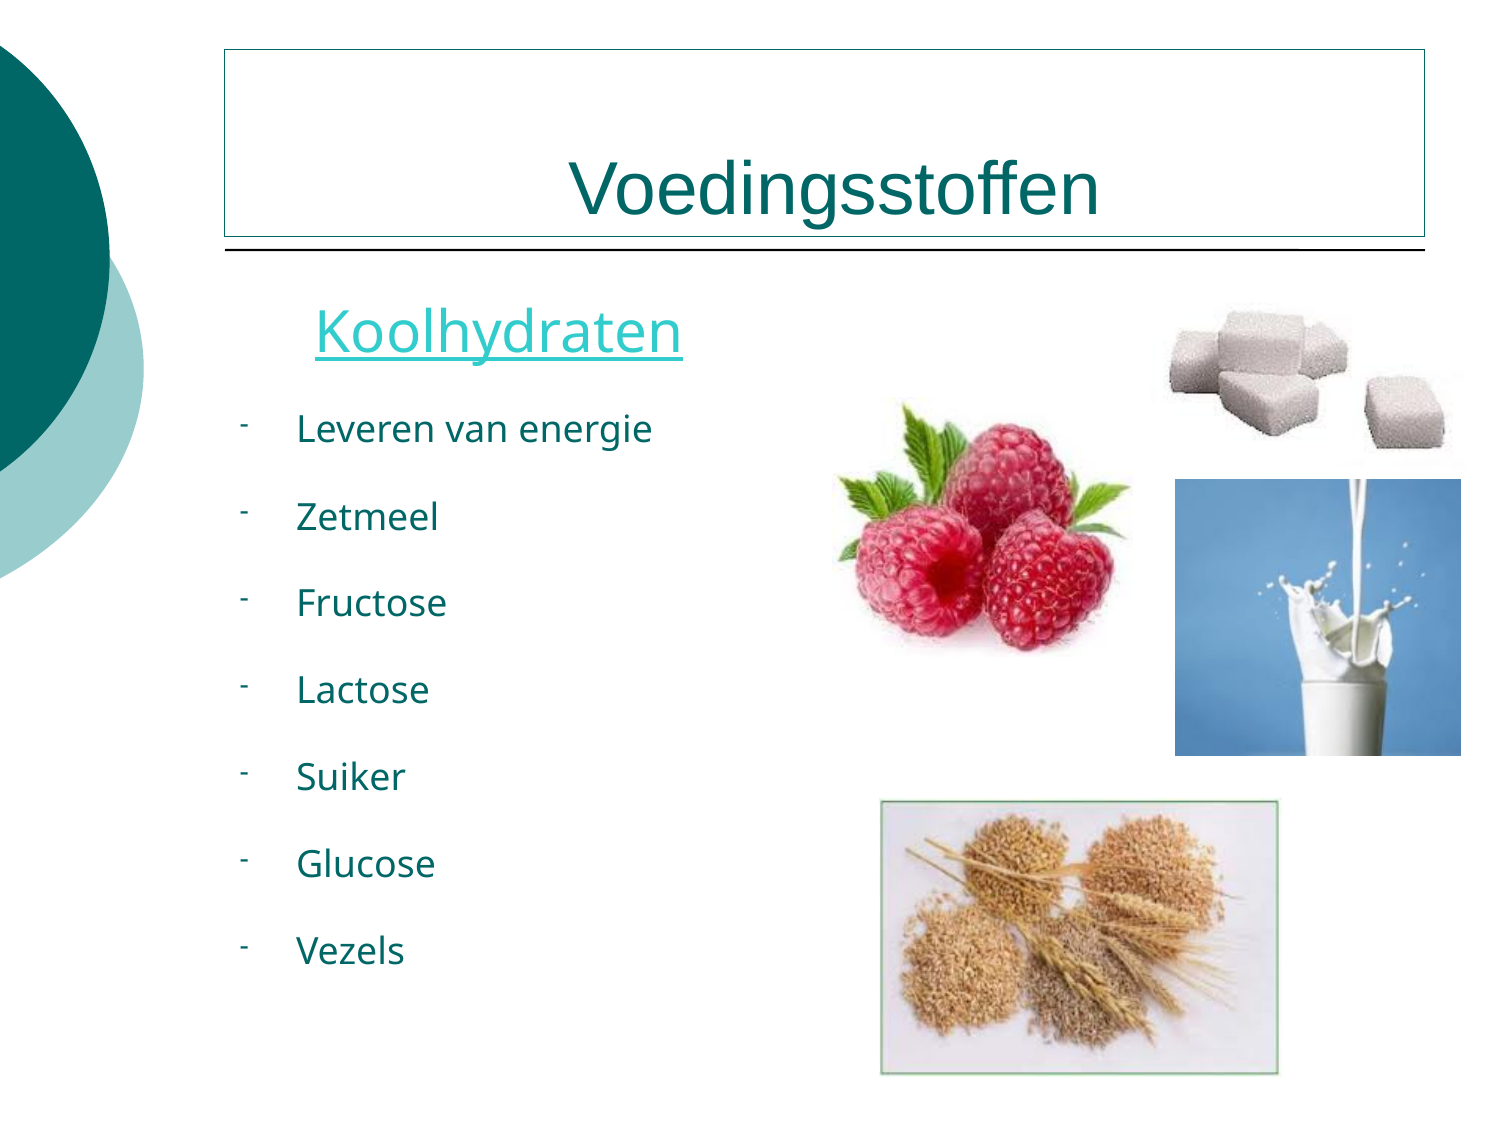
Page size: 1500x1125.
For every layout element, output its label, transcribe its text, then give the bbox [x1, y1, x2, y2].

list Koolhydraten Leveren van energie Zetmeel Fructose Lactose Suiker Glucose Vezels [224, 299, 812, 975]
picture [1175, 479, 1461, 756]
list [832, 397, 1136, 657]
title Voedingsstoffen [224, 49, 1425, 237]
picture [879, 798, 1282, 1077]
picture [1151, 290, 1465, 474]
